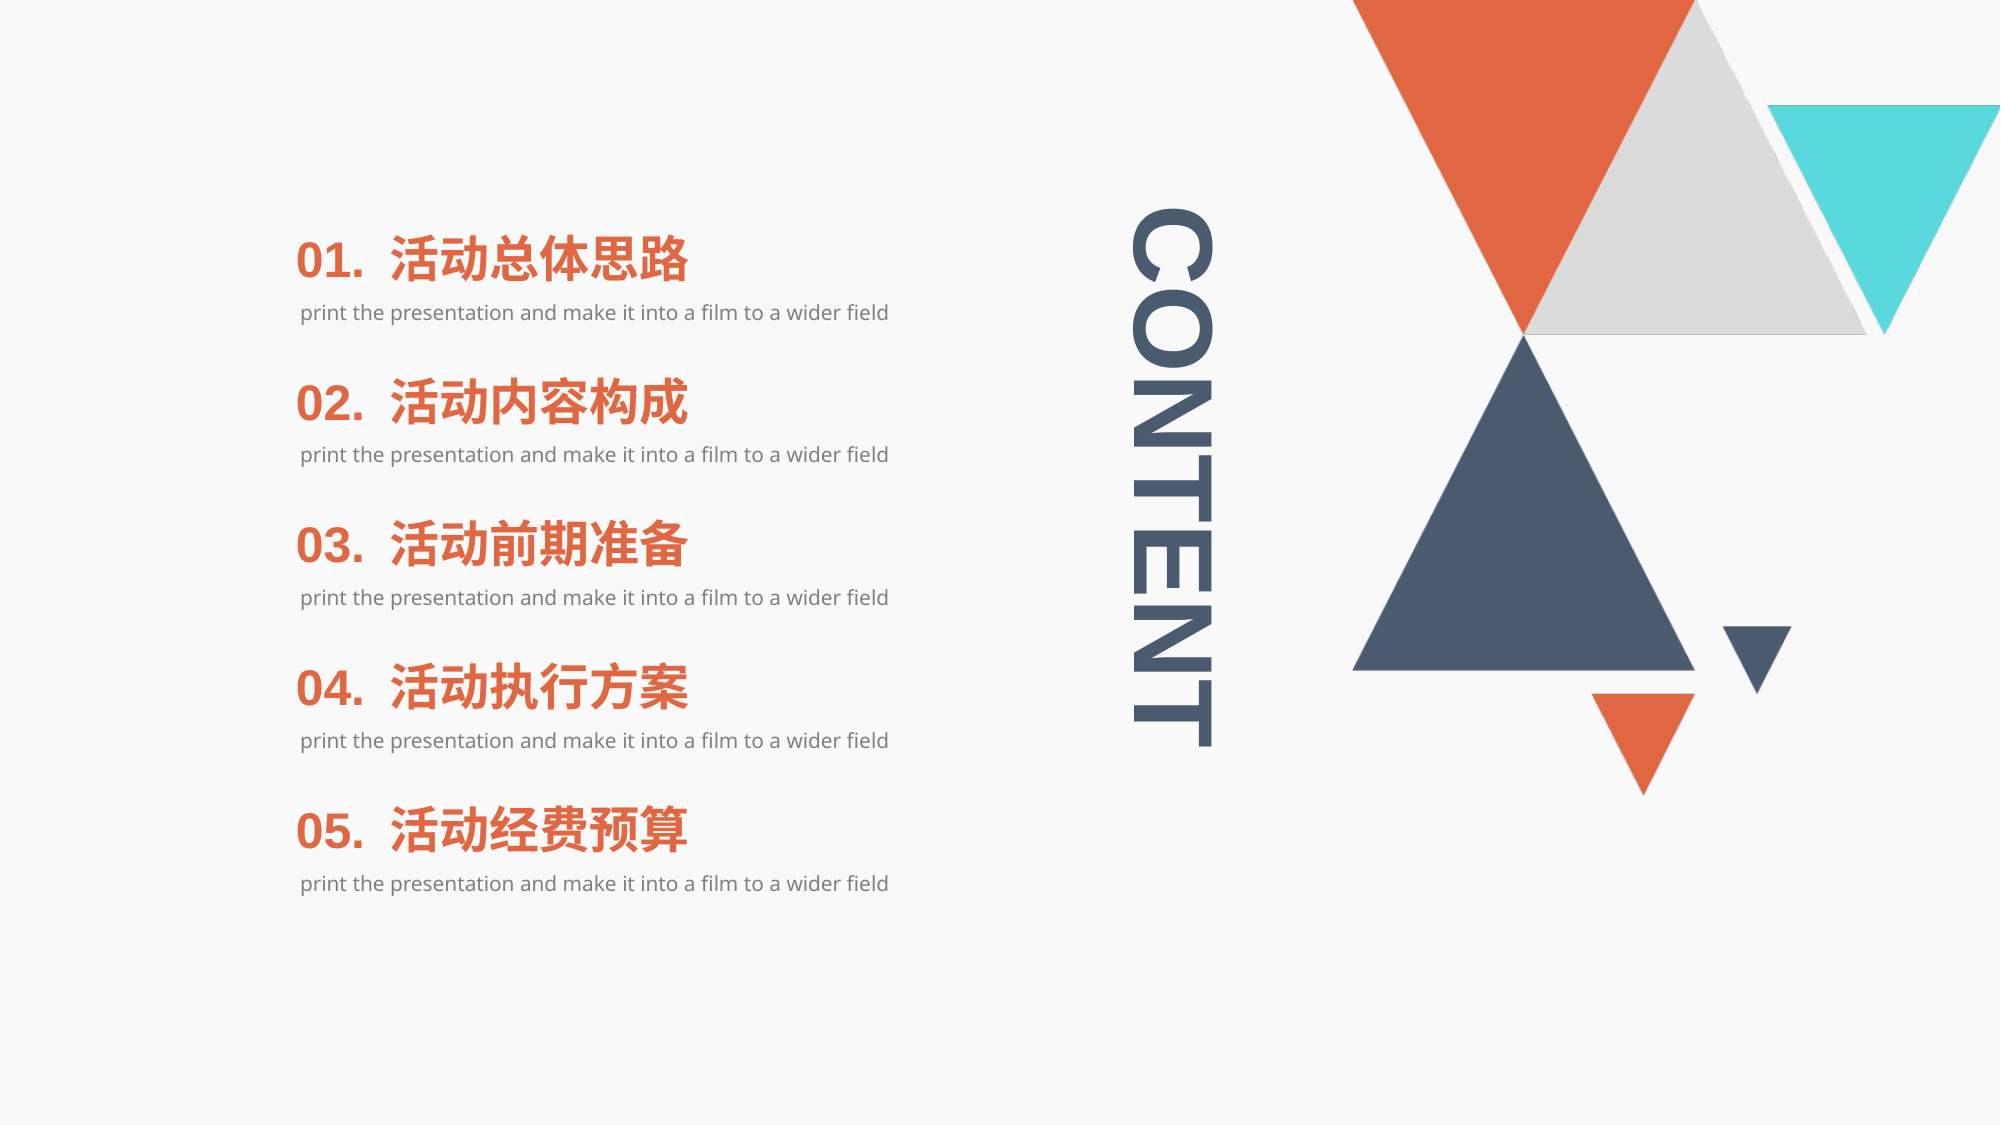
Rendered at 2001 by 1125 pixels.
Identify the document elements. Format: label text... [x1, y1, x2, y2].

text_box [280, 648, 1009, 763]
text_box CONTENT [1104, 189, 1254, 764]
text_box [280, 505, 1009, 620]
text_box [280, 219, 1009, 334]
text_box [280, 791, 1009, 906]
picture [1352, 0, 2000, 796]
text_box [280, 362, 1009, 477]
